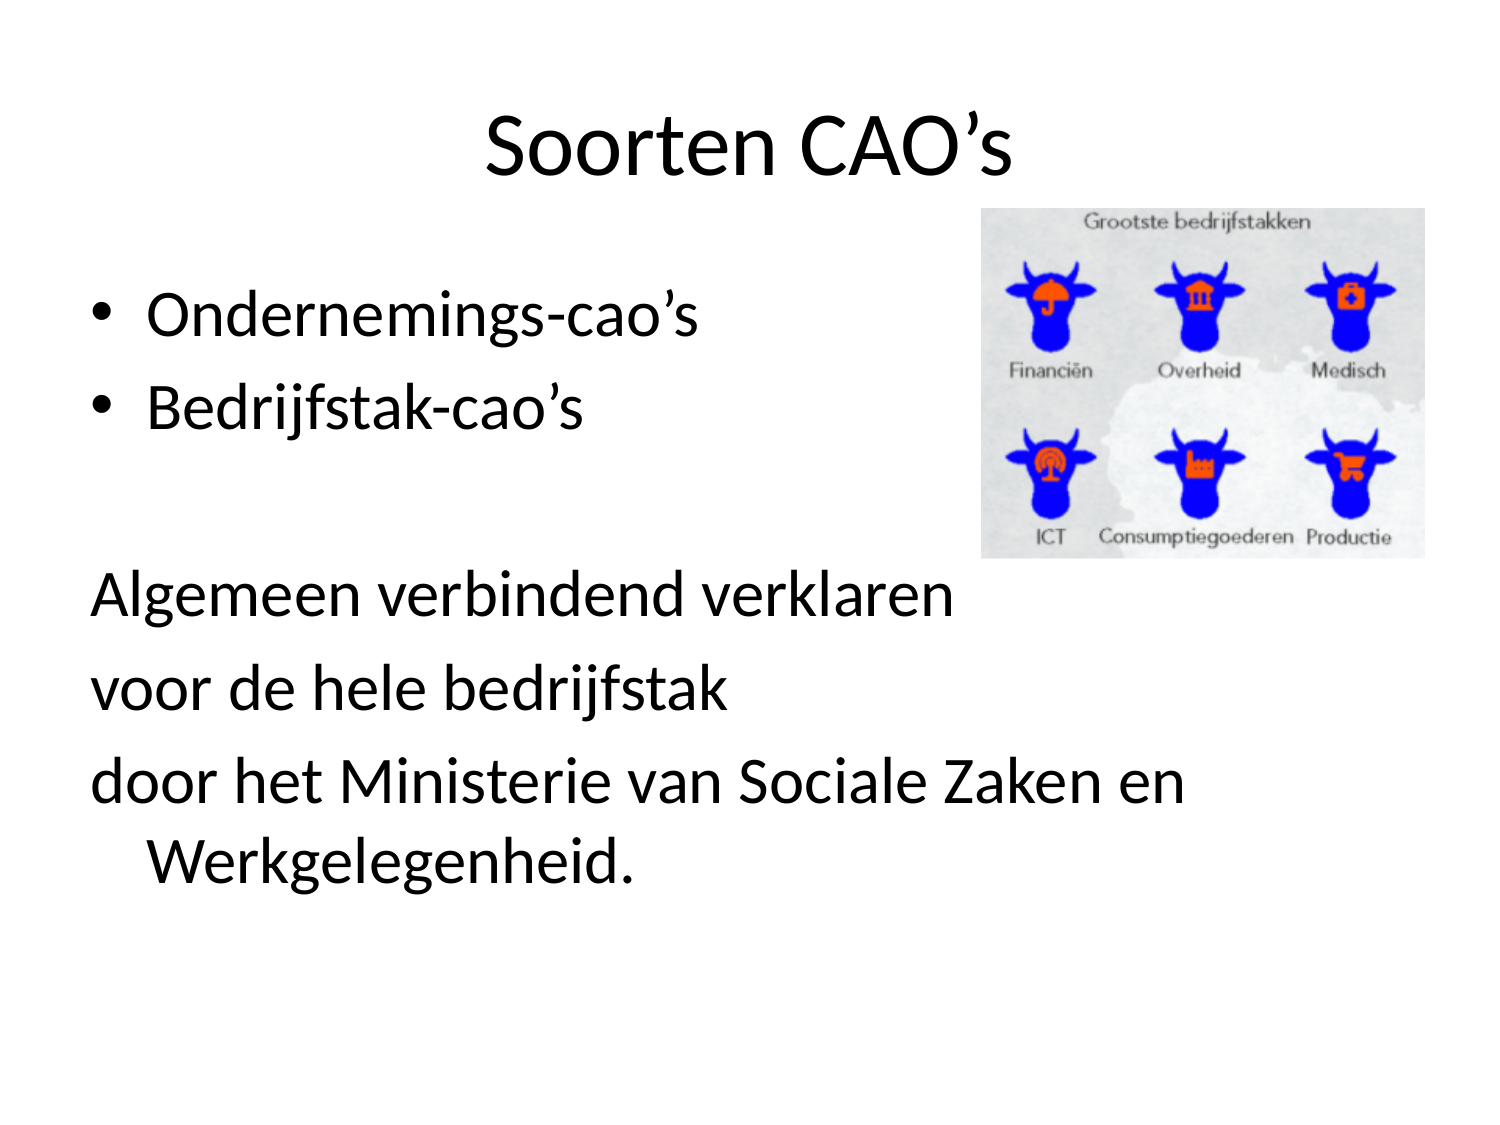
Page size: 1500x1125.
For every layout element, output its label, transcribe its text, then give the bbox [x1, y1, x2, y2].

list Ondernemings-cao’s Bedrijfstak-cao’s Algemeen verbindend verklaren voor de hele bedrijfstak door het Ministerie van Sociale Zaken en Werkgelegenheid. [75, 262, 1425, 1005]
title Soorten CAO’s [75, 45, 1425, 233]
picture [980, 207, 1426, 565]
